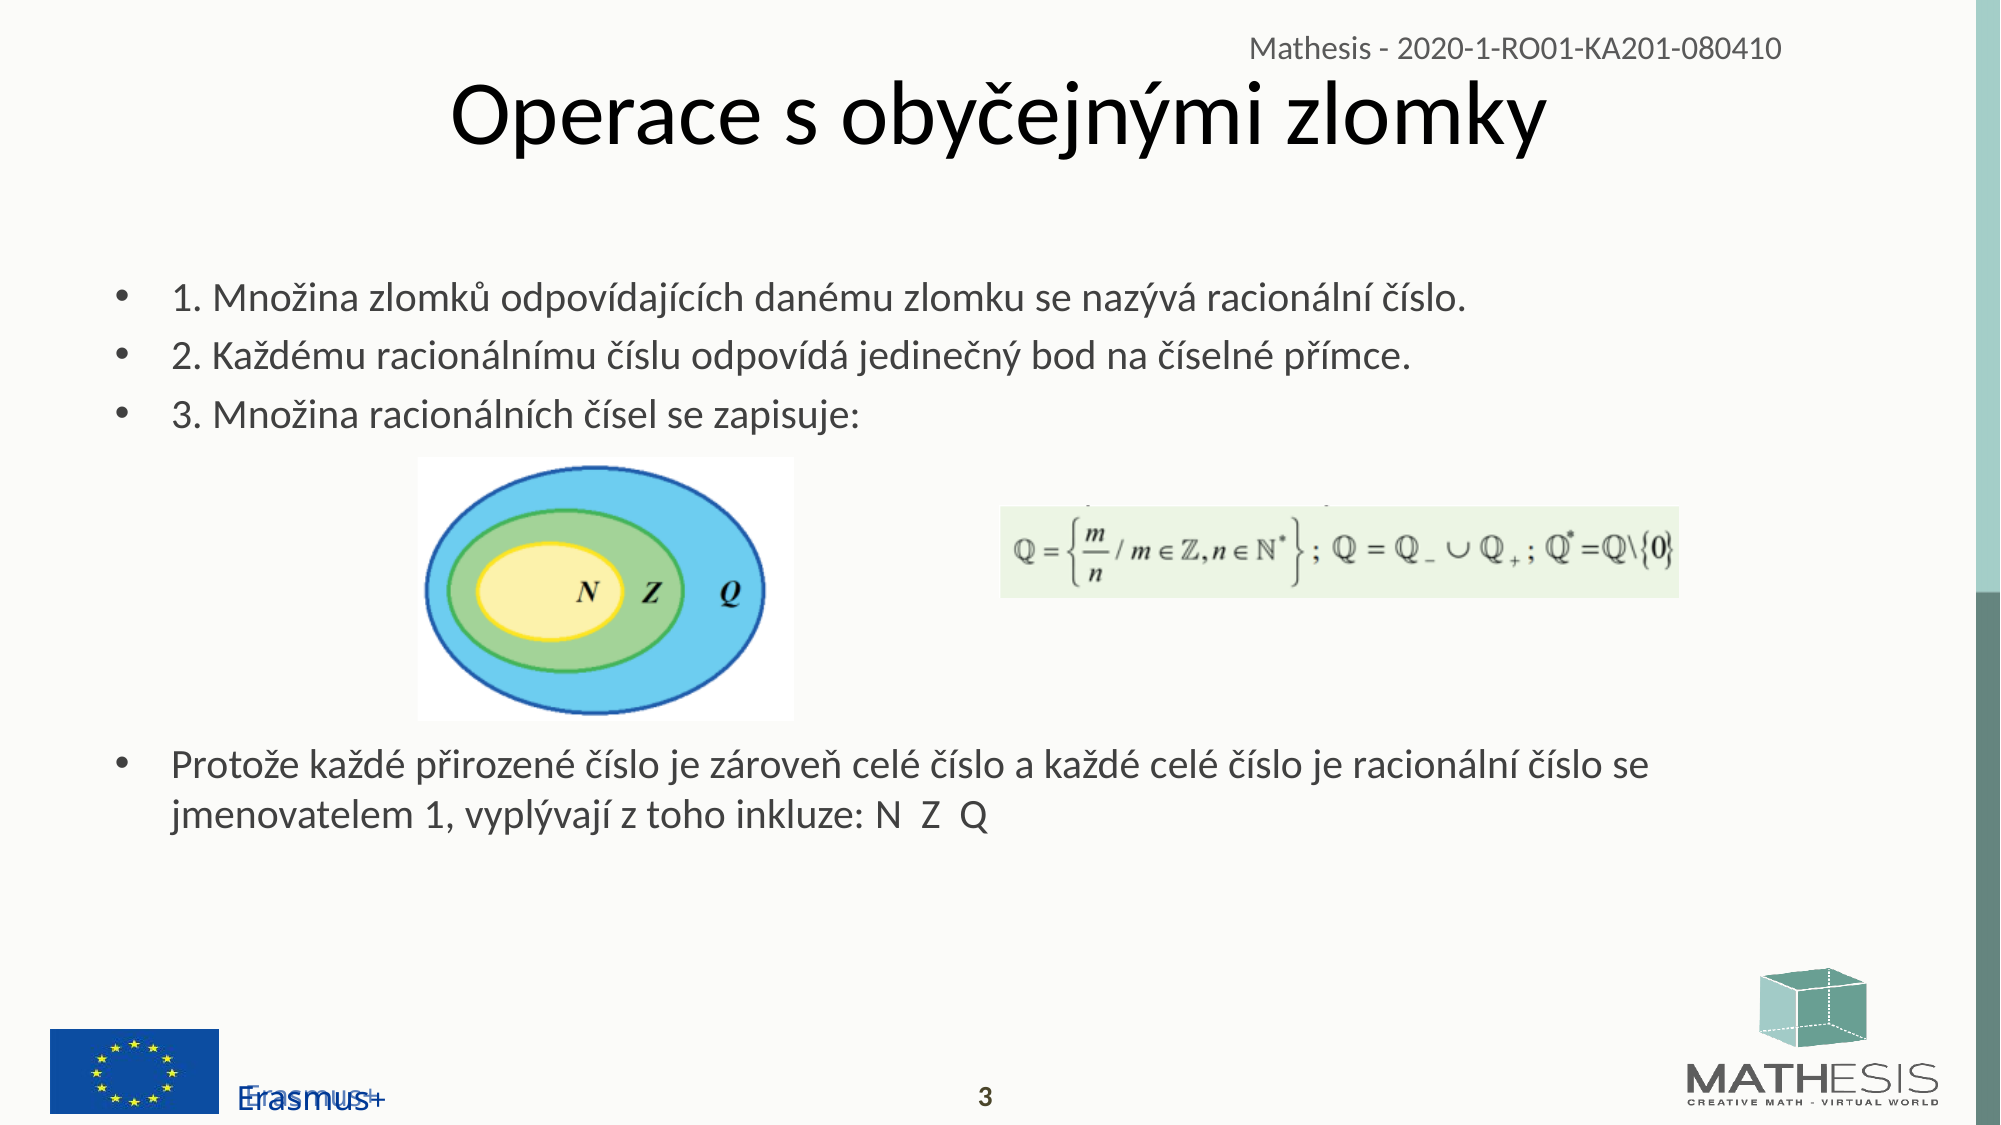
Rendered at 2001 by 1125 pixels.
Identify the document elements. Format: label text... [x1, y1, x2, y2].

picture [50, 1029, 219, 1114]
title Operace s obyčejnými zlomky [99, 45, 1900, 233]
picture [999, 505, 1679, 599]
list 1. Množina zlomků odpovídajících danému zlomku se nazývá racionální číslo. 2. Každému racionálnímu číslu odpovídá jedinečný bod na číselné přímce. 3. Množina racionálních čísel se zapisuje: Protože každé přirozené číslo je zároveň celé číslo a každé celé číslo je racionální číslo se jmenovatelem 1, vyplývají z toho inkluze: N Z Q [99, 262, 1900, 1005]
picture [417, 457, 795, 721]
